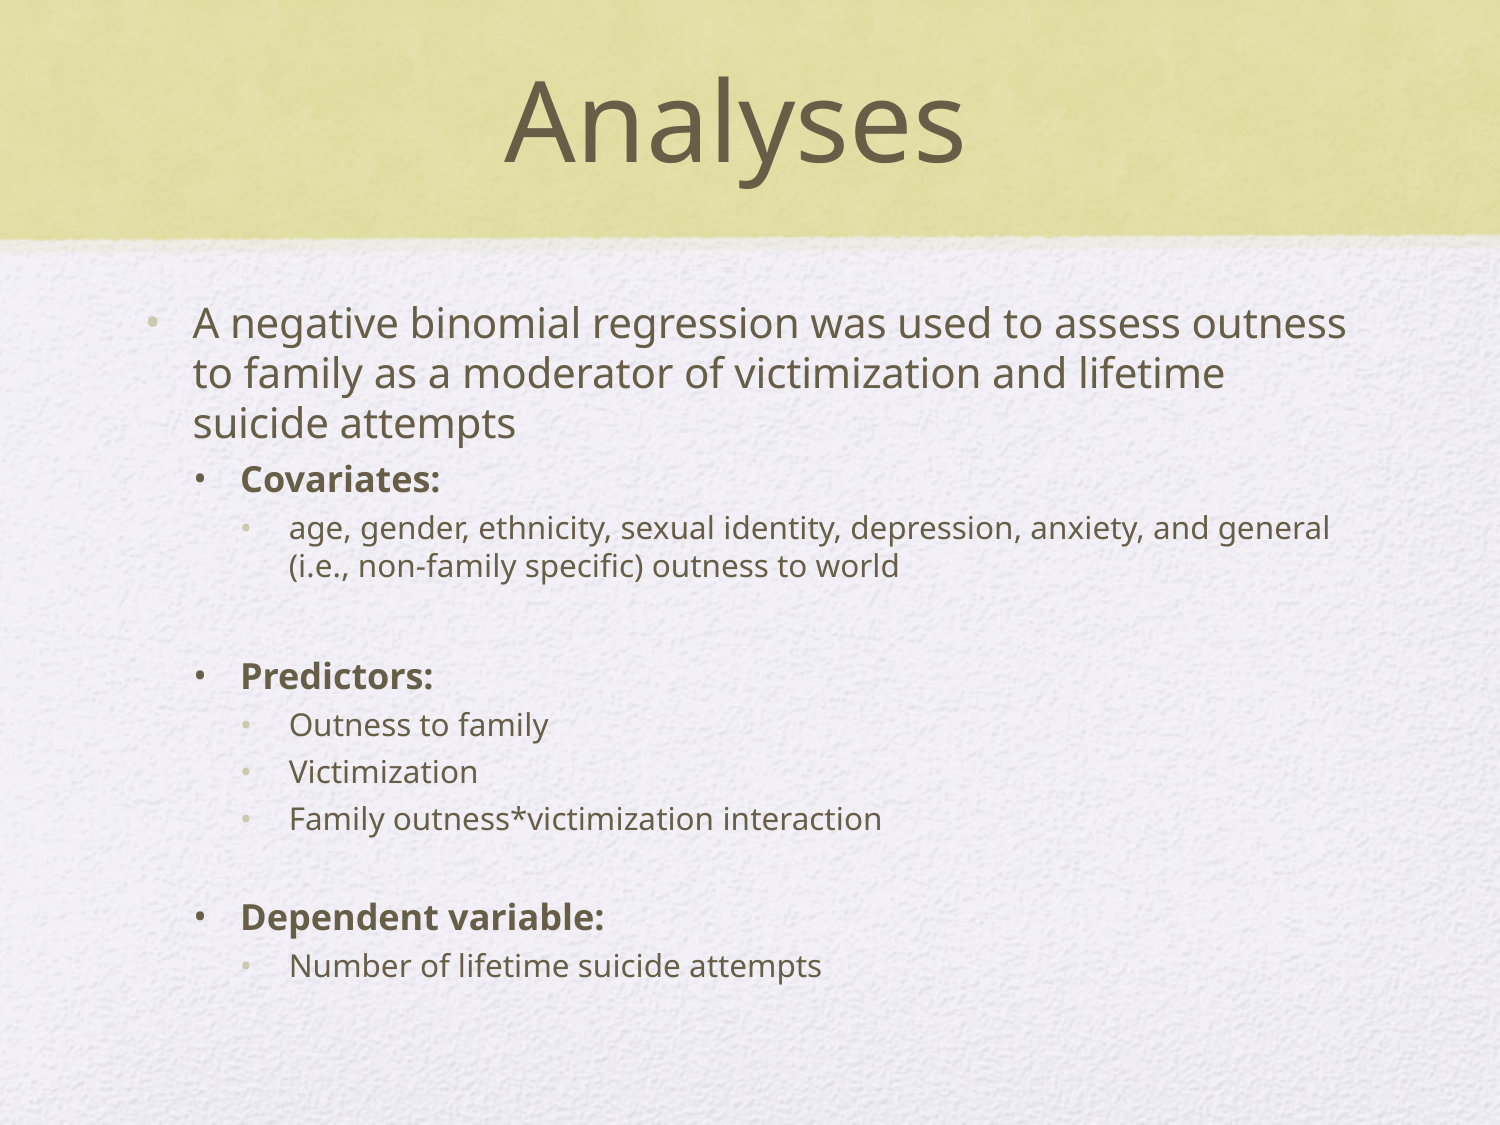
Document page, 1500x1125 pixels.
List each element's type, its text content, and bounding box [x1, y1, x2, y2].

list A negative binomial regression was used to assess outness to family as a moderator of victimization and lifetime suicide attempts Covariates: age, gender, ethnicity, sexual identity, depression, anxiety, and general (i.e., non-family specific) outness to world Predictors: Outness to family Victimization Family outness*victimization interaction Dependent variable: Number of lifetime suicide attempts [129, 288, 1372, 993]
picture [0, 225, 1500, 1125]
title Analyses [129, 6, 1372, 239]
